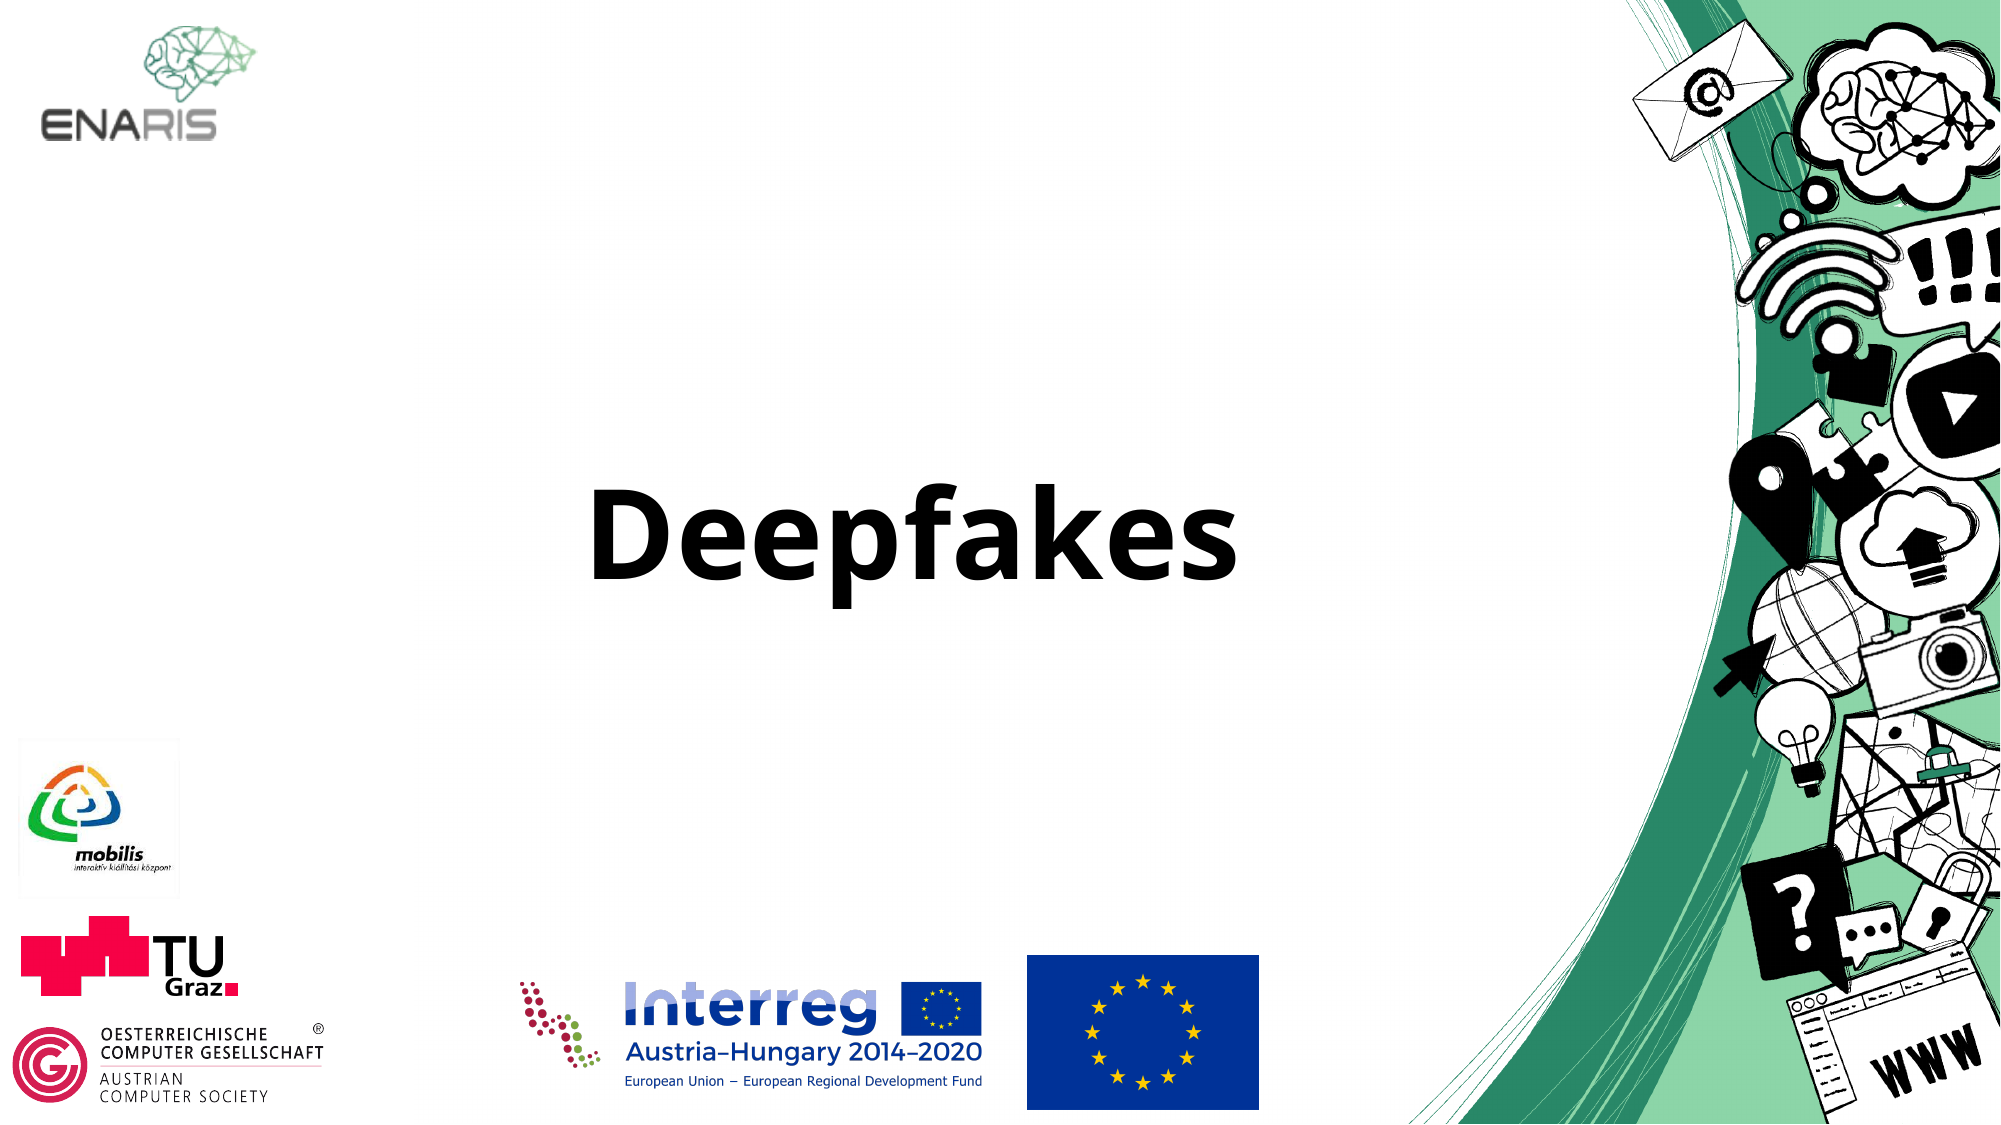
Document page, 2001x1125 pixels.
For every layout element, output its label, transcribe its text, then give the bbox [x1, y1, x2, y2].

title Deepfakes [266, 421, 1559, 615]
picture [18, 738, 180, 899]
picture [414, 0, 2001, 1124]
picture [21, 916, 238, 996]
picture [41, 26, 258, 141]
picture [12, 1023, 324, 1103]
